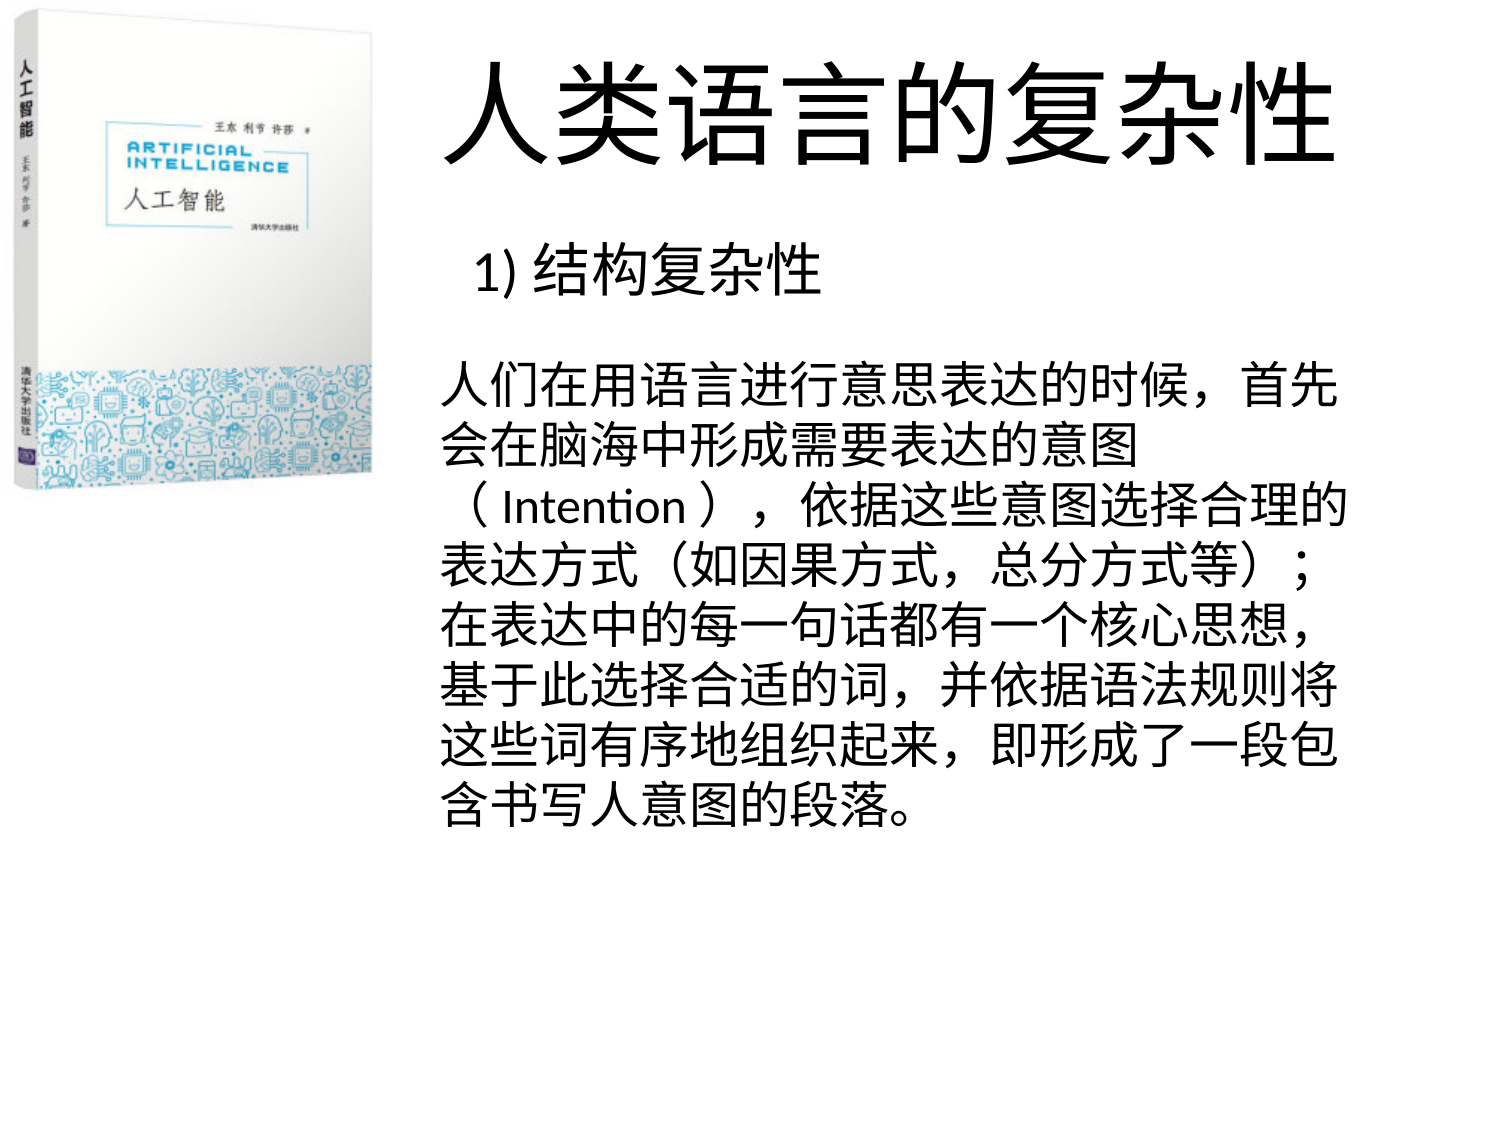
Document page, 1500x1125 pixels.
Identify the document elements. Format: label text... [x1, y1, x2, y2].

text_box 人类语言的复杂性 [424, 52, 1355, 189]
text_box 人们在用语言进行意思表达的时候，首先会在脑海中形成需要表达的意图（Intention），依据这些意图选择合理的表达方式（如因果方式，总分方式等）；在表达中的每一句话都有一个核心思想，基于此选择合适的词，并依据语法规则将这些词有序地组织起来，即形成了一段包含书写人意图的段落。 [424, 346, 1382, 842]
text_box 1)结构复杂性 [456, 225, 1192, 311]
picture [0, 0, 441, 510]
